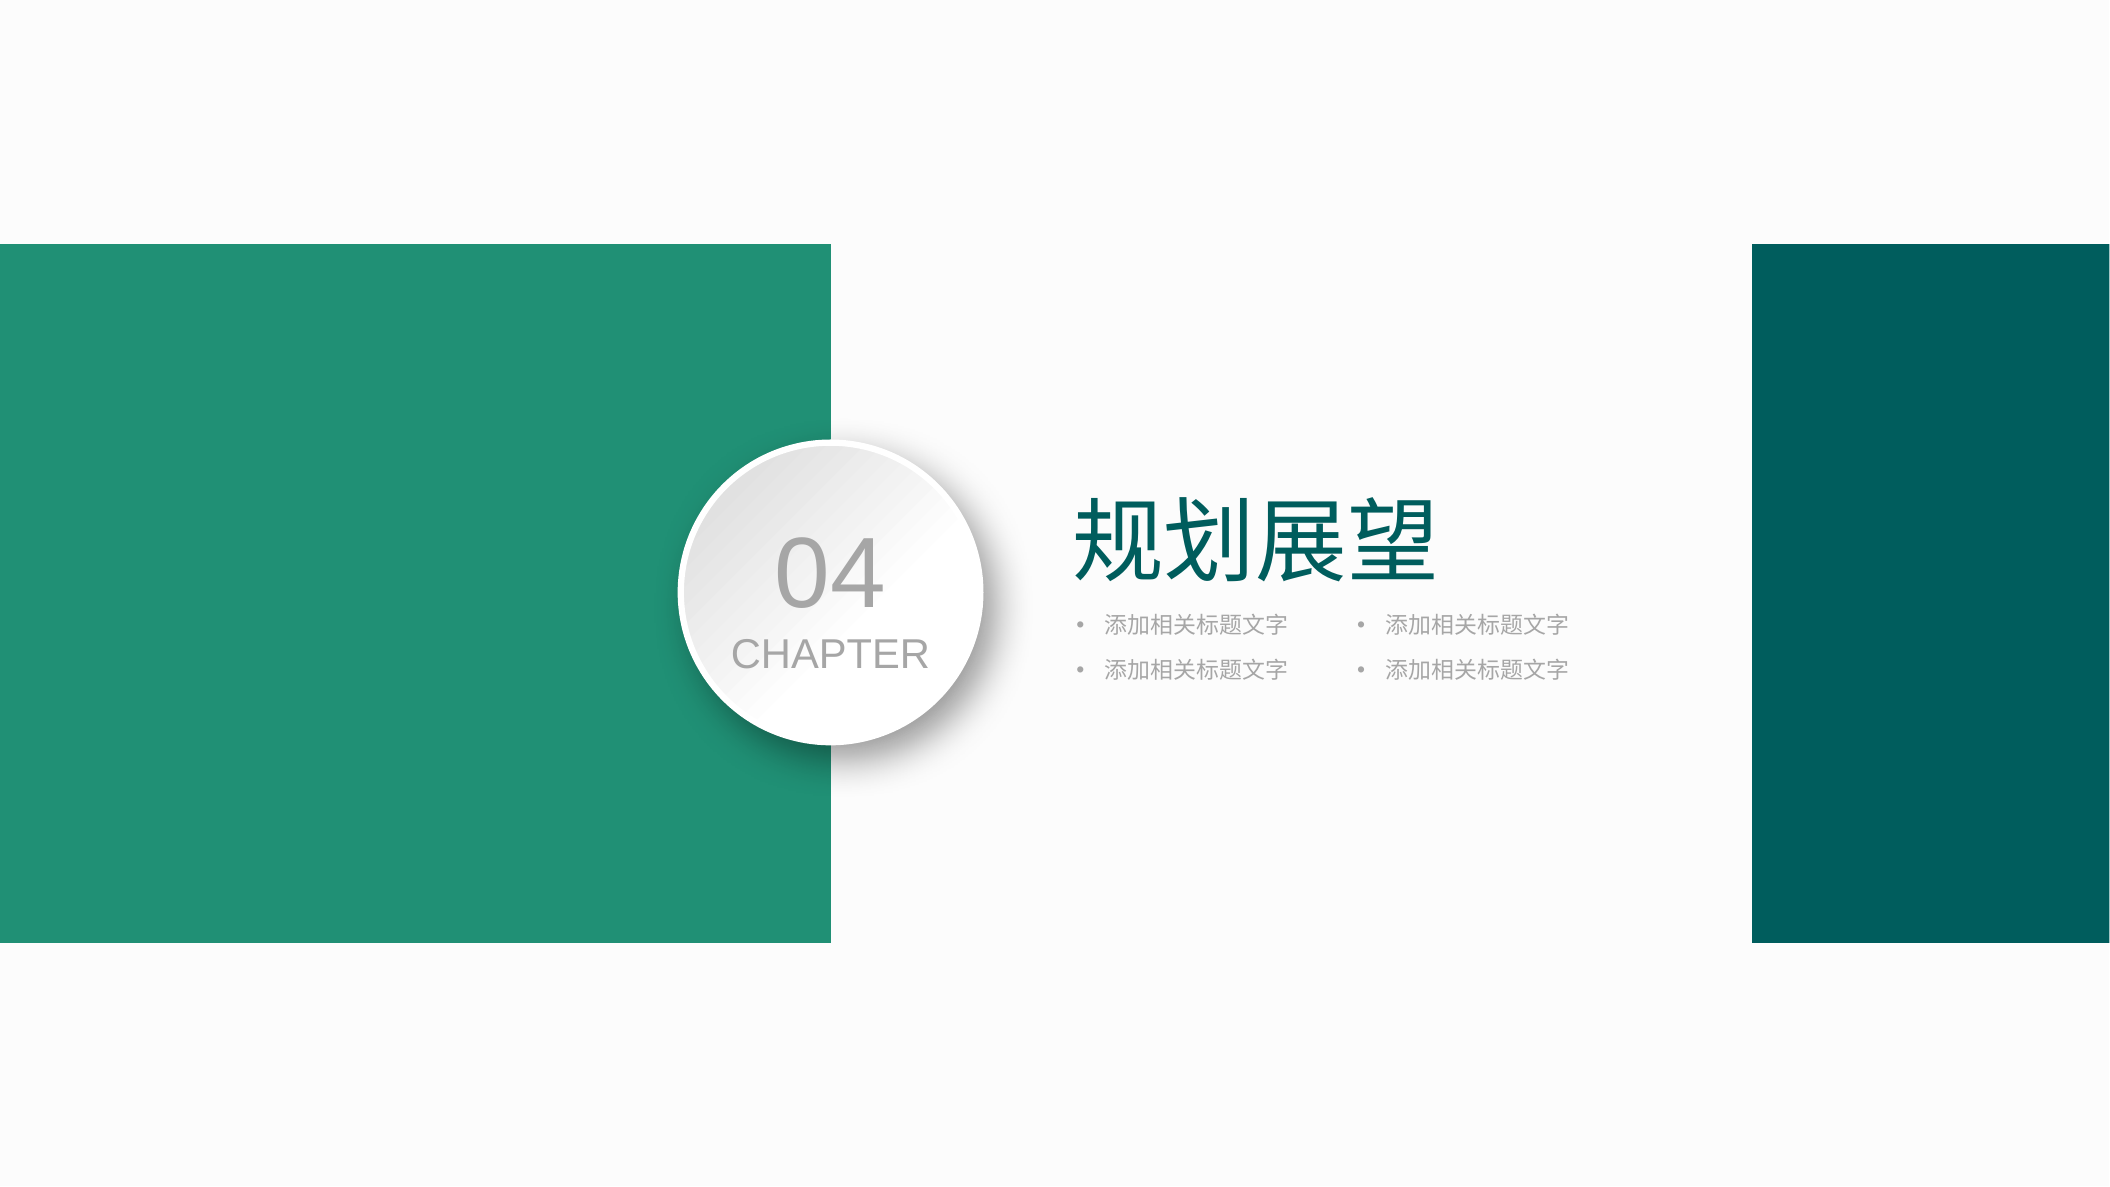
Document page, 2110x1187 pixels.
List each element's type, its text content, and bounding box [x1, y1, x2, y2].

text_box 添加相关标题文字 [1342, 603, 1585, 646]
text_box 添加相关标题文字 [1061, 648, 1304, 691]
text_box 04 CHAPTER [706, 507, 955, 678]
text_box 规划展望 [1072, 482, 1595, 593]
text_box [1751, 243, 2110, 943]
text_box [679, 441, 982, 744]
text_box 添加相关标题文字 [1342, 648, 1585, 691]
text_box 添加相关标题文字 [1061, 603, 1304, 646]
text_box [0, 243, 832, 943]
